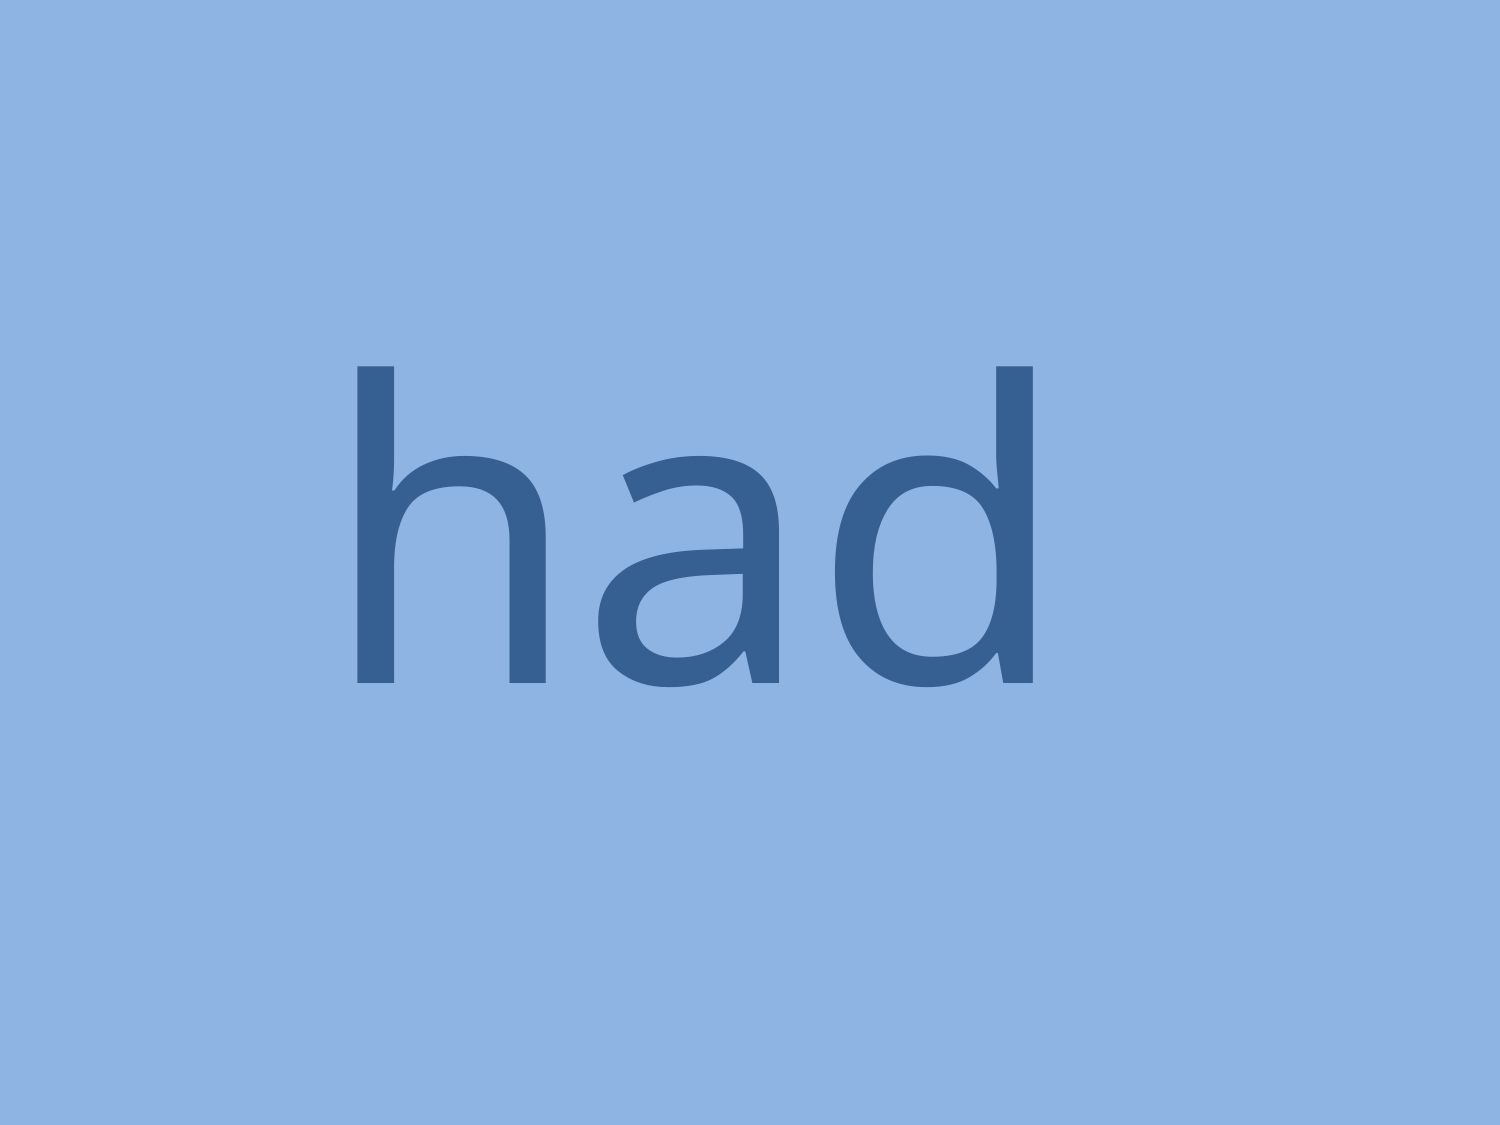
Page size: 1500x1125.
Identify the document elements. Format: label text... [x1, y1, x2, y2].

text_box had [41, 259, 1459, 775]
